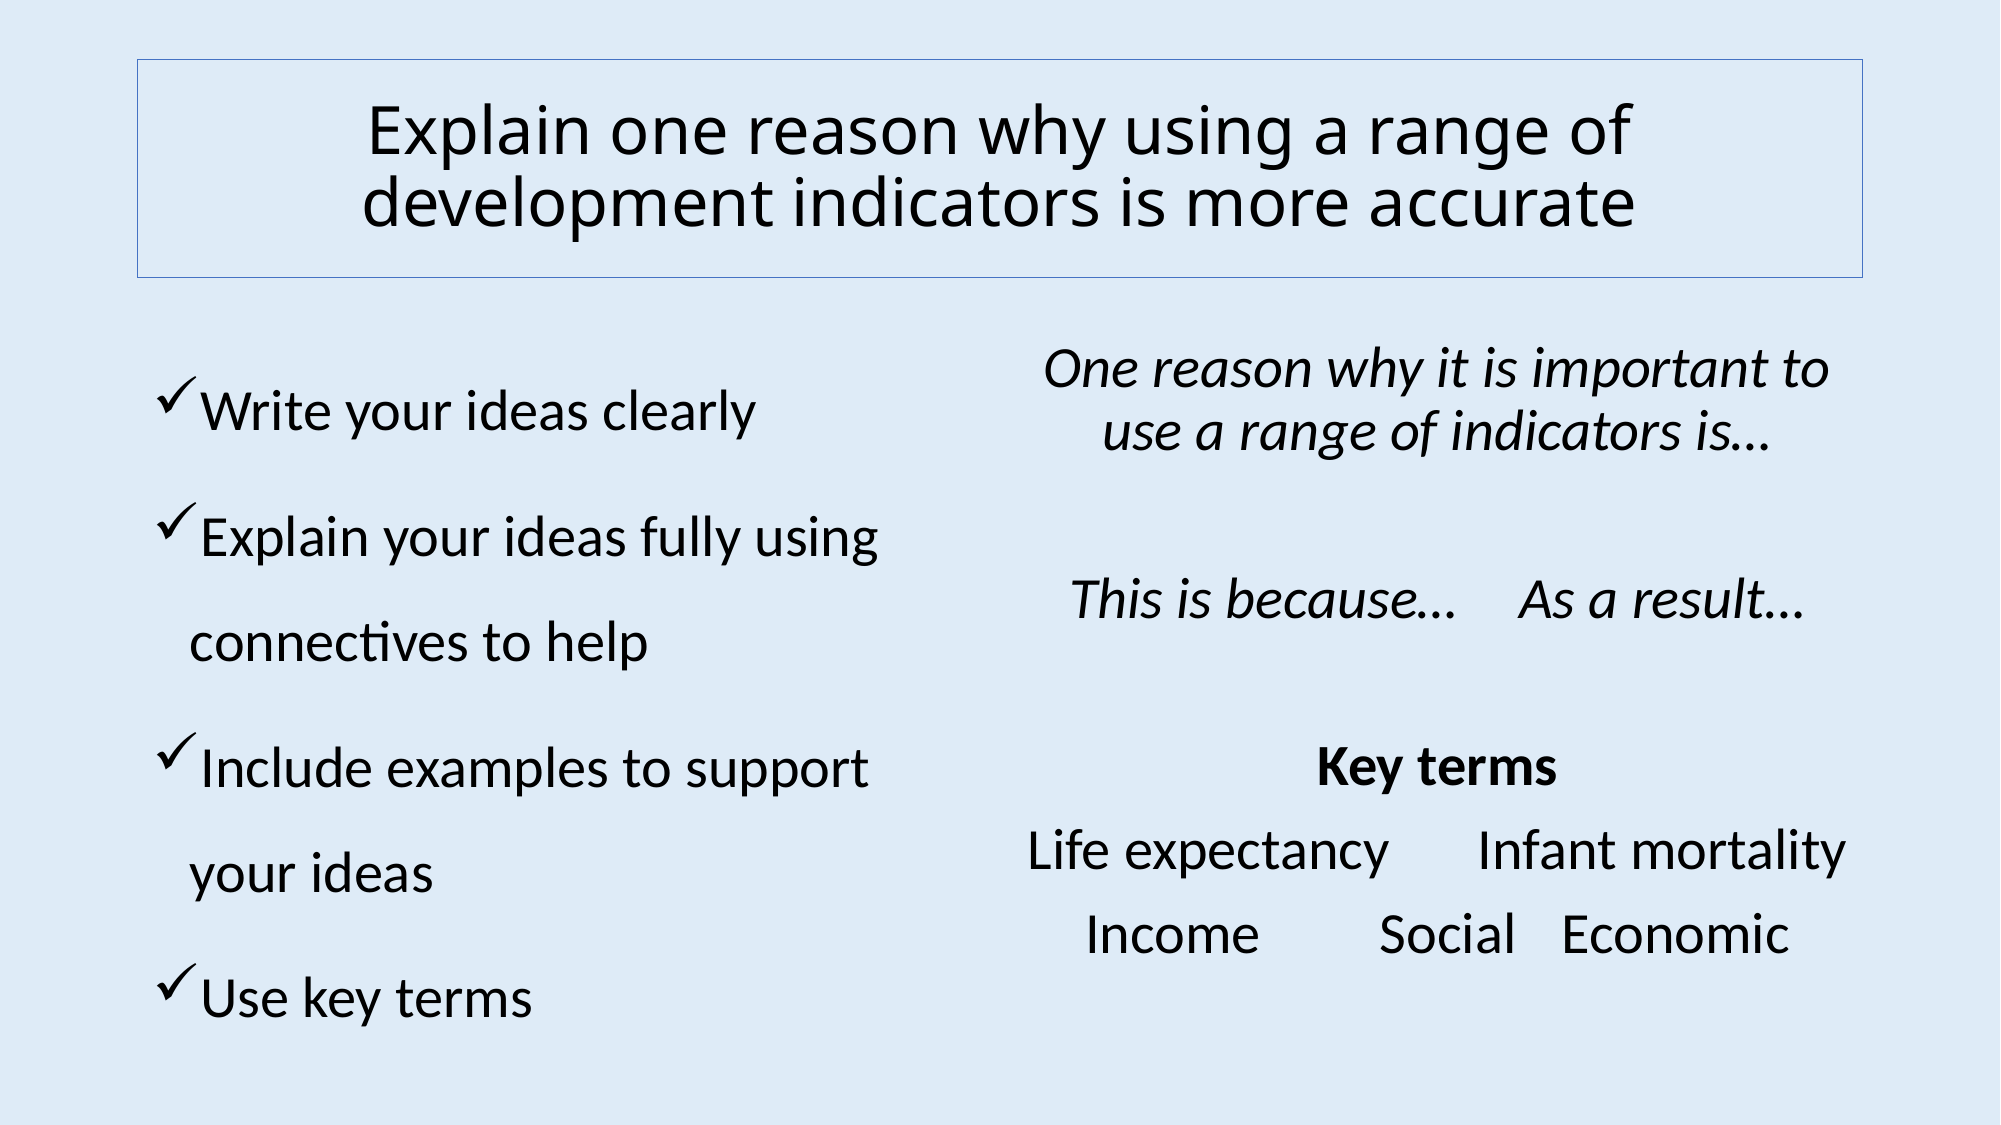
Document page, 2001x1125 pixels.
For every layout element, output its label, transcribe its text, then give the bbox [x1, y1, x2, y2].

list One reason why it is important to use a range of indicators is… This is because… As a result… Key terms Life expectancy Infant mortality Income Social Economic [1012, 329, 1863, 1044]
title Explain one reason why using a range of development indicators is more accurate [137, 59, 1863, 278]
list Write your ideas clearly Explain your ideas fully using connectives to help Include examples to support your ideas Use key terms [137, 329, 988, 1044]
